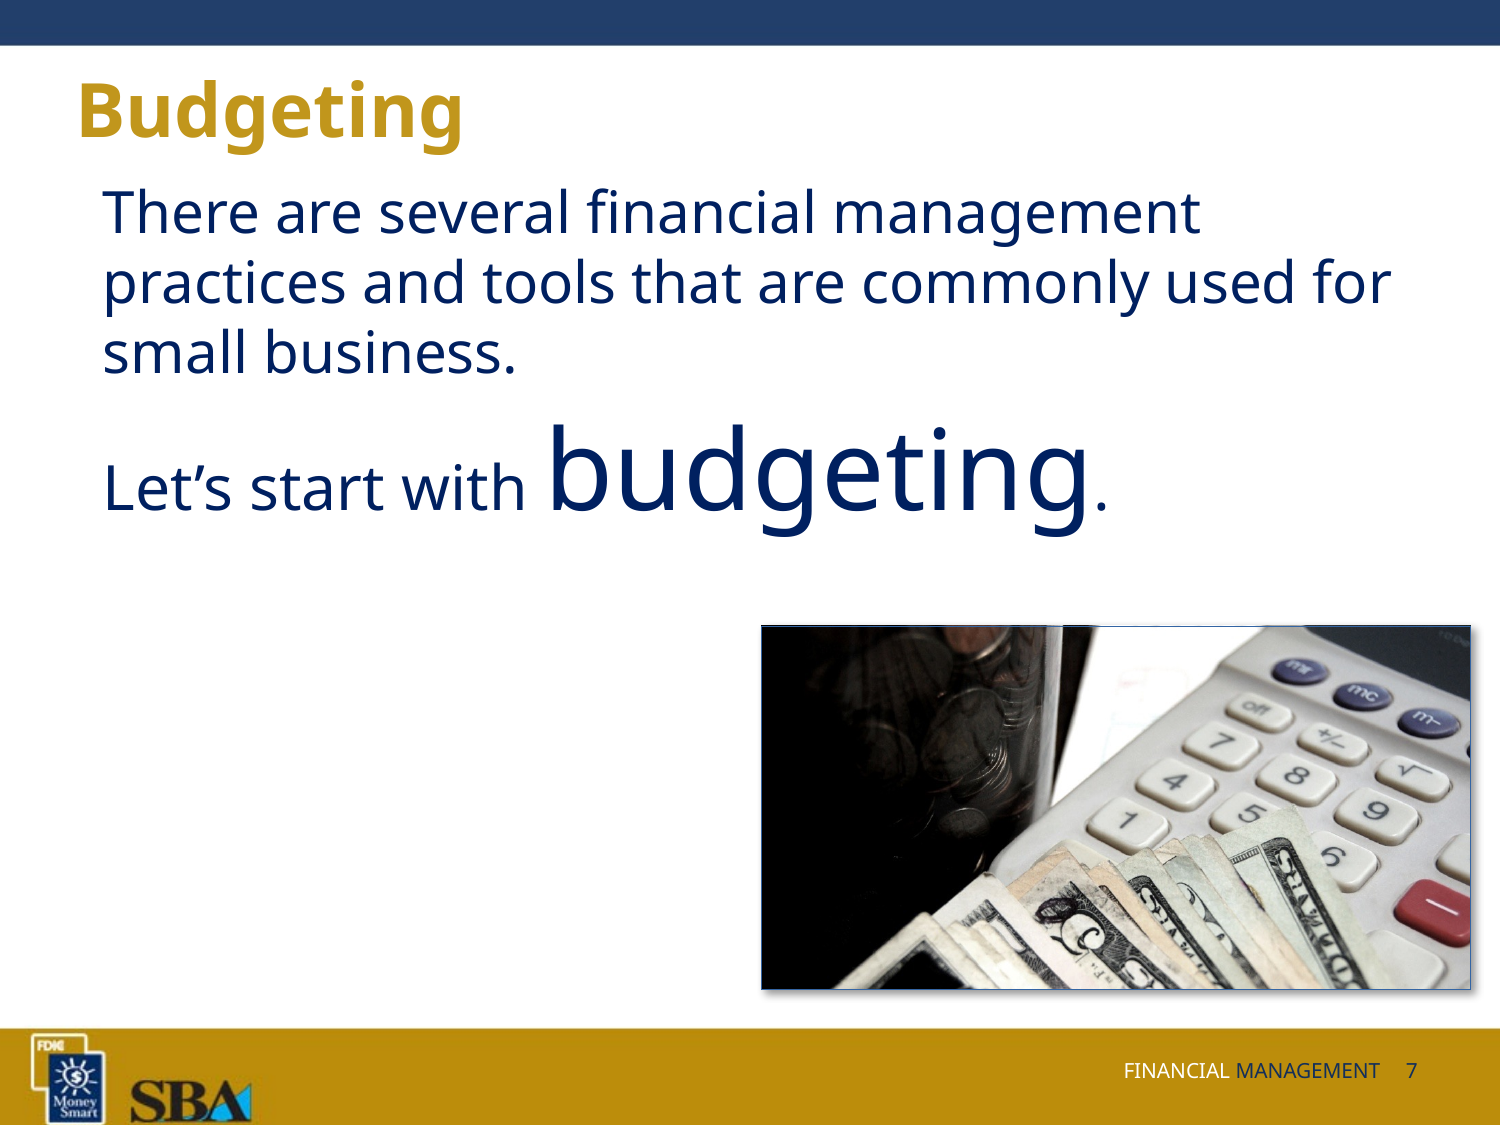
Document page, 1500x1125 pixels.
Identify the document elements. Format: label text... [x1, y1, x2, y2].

picture [0, 0, 1500, 1125]
list There are several financial management practices and tools that are commonly used for small business. Let’s start with budgeting. [92, 175, 1414, 877]
title Budgeting [74, 61, 1426, 163]
